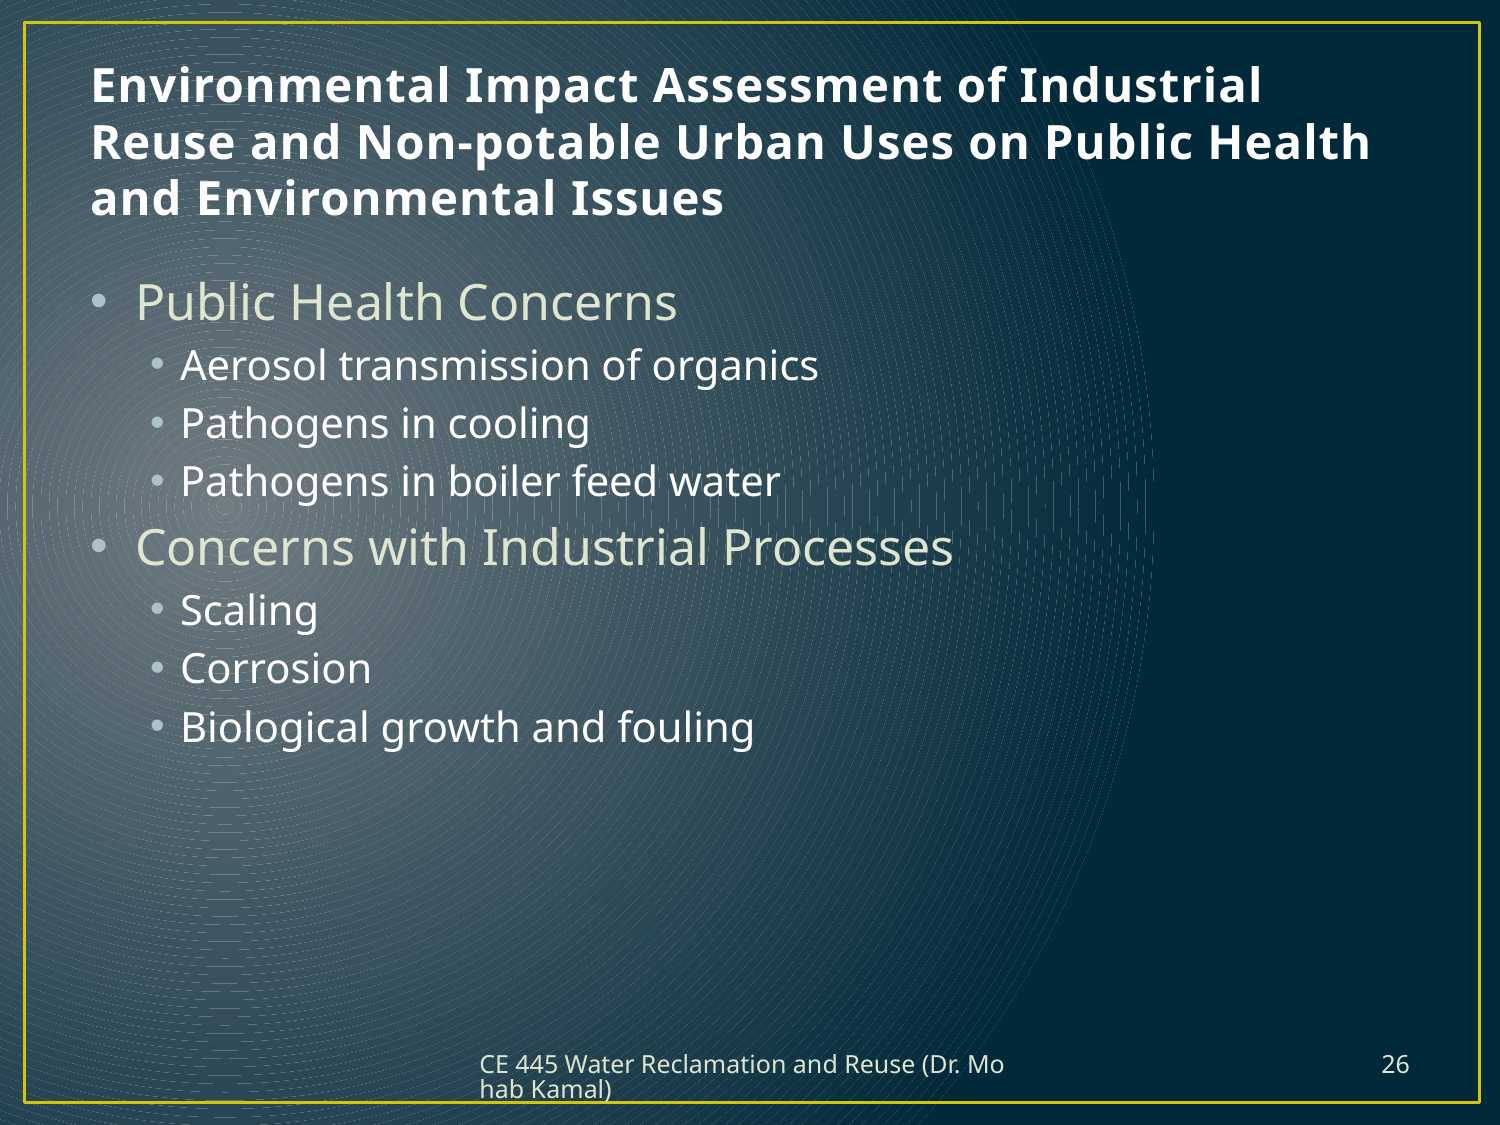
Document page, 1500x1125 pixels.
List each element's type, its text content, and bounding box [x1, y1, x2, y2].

slide_number 26 [1074, 1035, 1425, 1096]
title Environmental Impact Assessment of Industrial Reuse and Non-potable Urban Uses on Public Health and Environmental Issues [75, 45, 1425, 233]
list Public Health Concerns Aerosol transmission of organics Pathogens in cooling Pathogens in boiler feed water Concerns with Industrial Processes Scaling Corrosion Biological growth and fouling [75, 262, 1425, 1038]
footer CE 445 Water Reclamation and Reuse (Dr. Mohab Kamal) [464, 1035, 1036, 1096]
